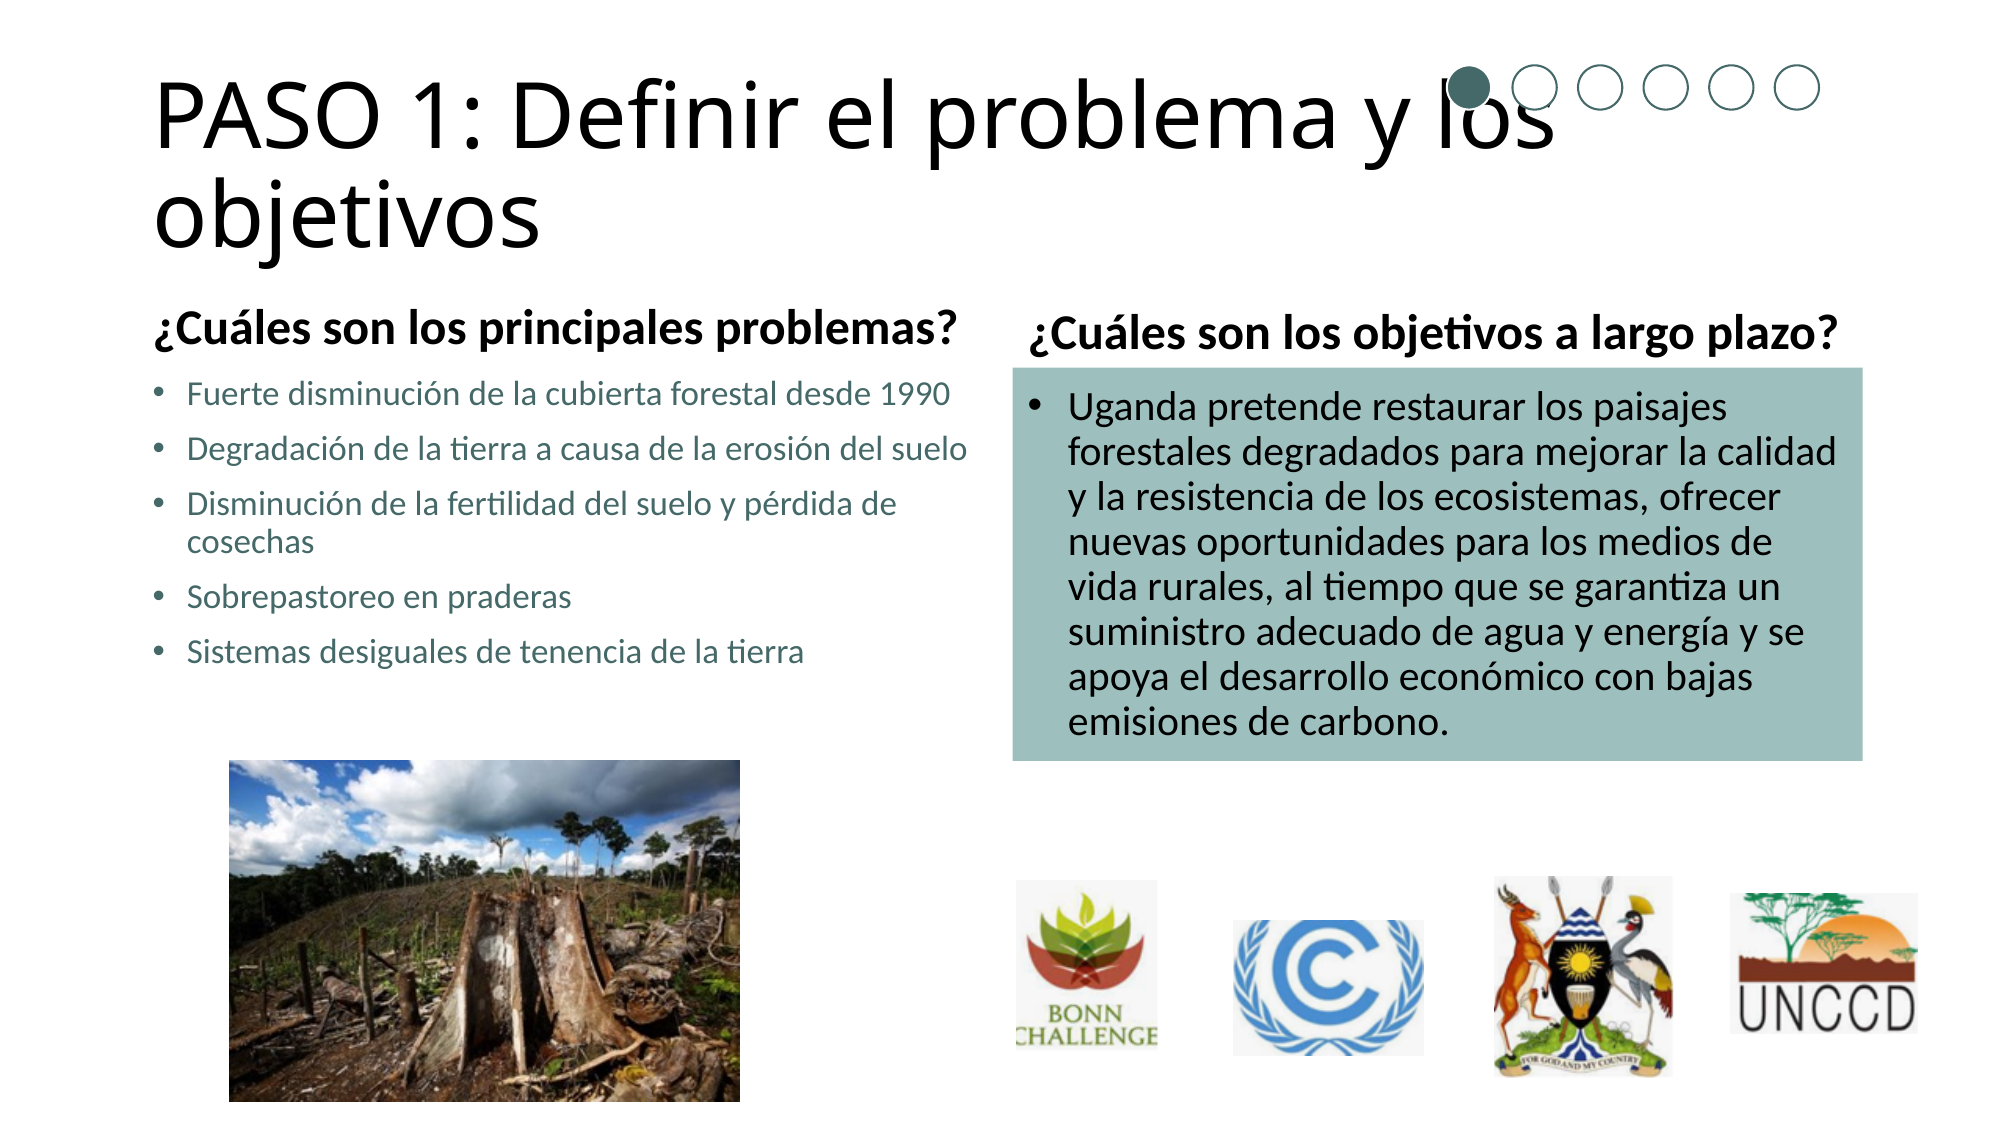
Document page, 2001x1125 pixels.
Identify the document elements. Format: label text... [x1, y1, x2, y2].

list Fuerte disminución de la cubierta forestal desde 1990 Degradación de la tierra a causa de la erosión del suelo Disminución de la fertilidad del suelo y pérdida de cosechas Sobrepastoreo en praderas Sistemas desiguales de tenencia de la tierra [137, 367, 984, 751]
list ¿Cuáles son los principales problemas? [137, 275, 984, 363]
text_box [1446, 65, 1819, 110]
picture [1233, 920, 1424, 1056]
title PASO 1: Definir el problema y los objetivos [137, 59, 1863, 278]
picture [1016, 880, 1164, 1052]
picture [229, 760, 740, 1102]
list ¿Cuáles son los objetivos a largo plazo? [1012, 275, 1863, 367]
picture [1493, 876, 1681, 1081]
picture [1730, 893, 1918, 1034]
list Uganda pretende restaurar los paisajes forestales degradados para mejorar la calidad y la resistencia de los ecosistemas, ofrecer nuevas oportunidades para los medios de vida rurales, al tiempo que se garantiza un suministro adecuado de agua y energía y se apoya el desarrollo económico con bajas emisiones de carbono. [1012, 367, 1863, 761]
